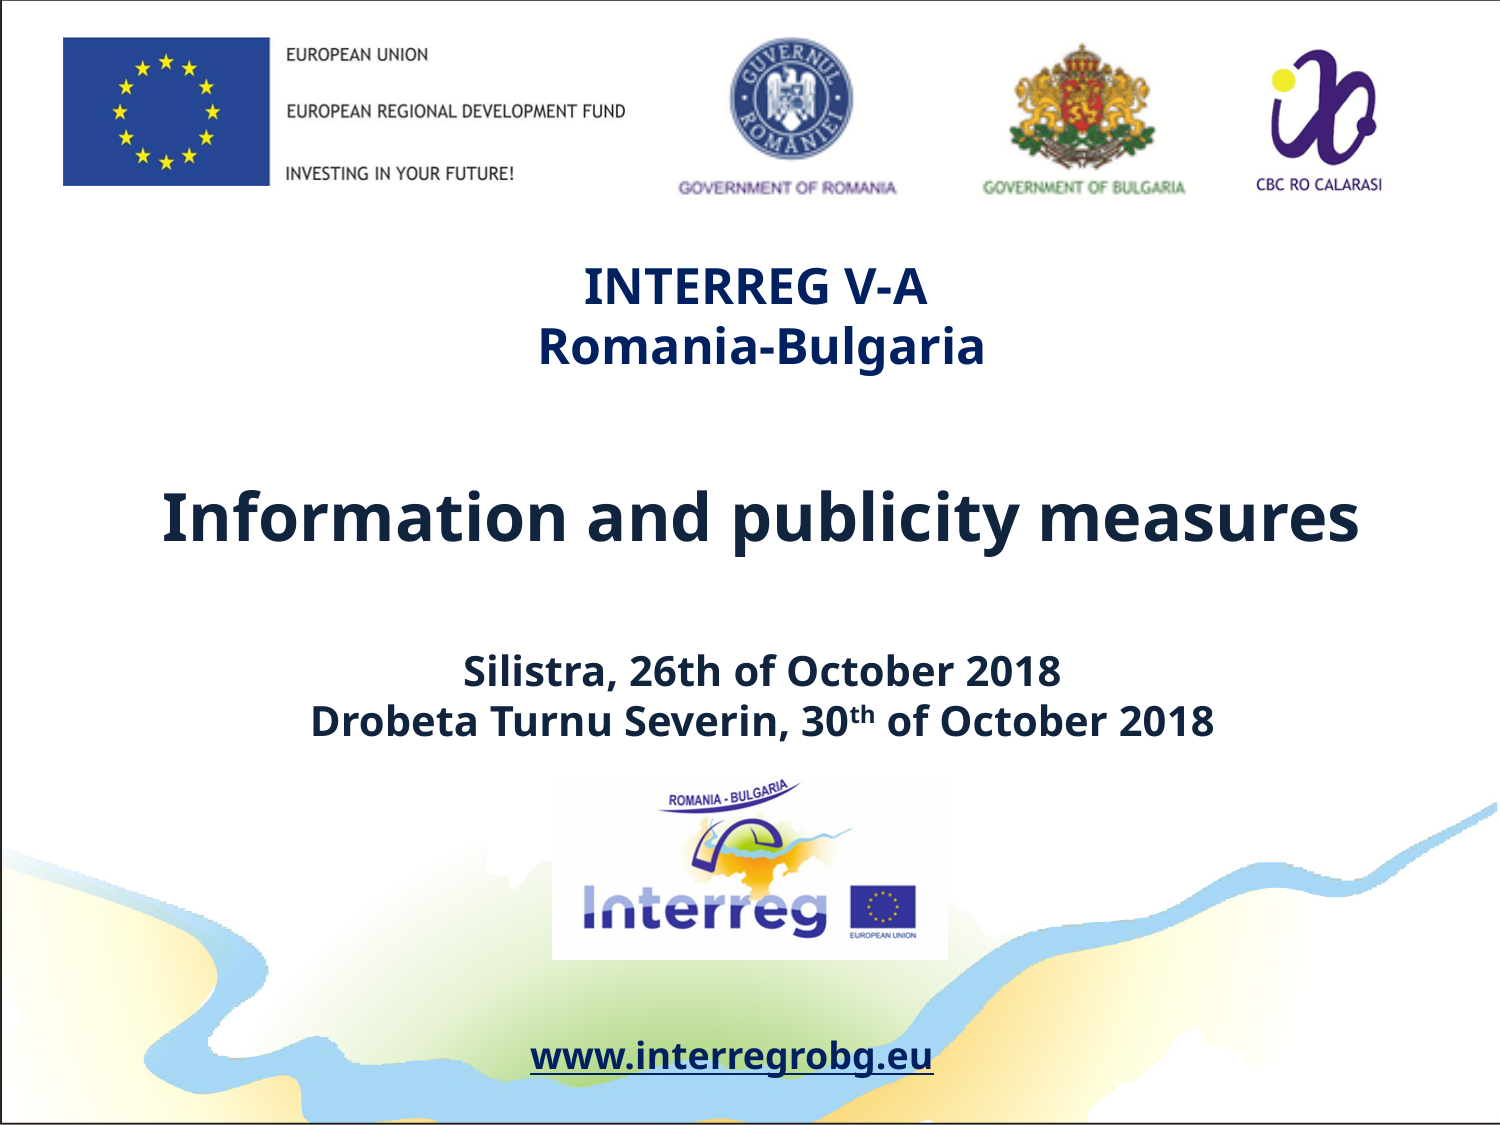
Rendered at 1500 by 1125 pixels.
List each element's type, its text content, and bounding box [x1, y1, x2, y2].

text_box [1206, 37, 1438, 200]
text_box INTERREG V-A Romania-Bulgaria Information and publicity measures Silistra, 26th of October 2018 Drobeta Turnu Severin, 30th of October 2018 [87, 247, 1438, 803]
picture [0, 1, 1500, 1125]
text_box www.interregrobg.eu [36, 1024, 1437, 1091]
